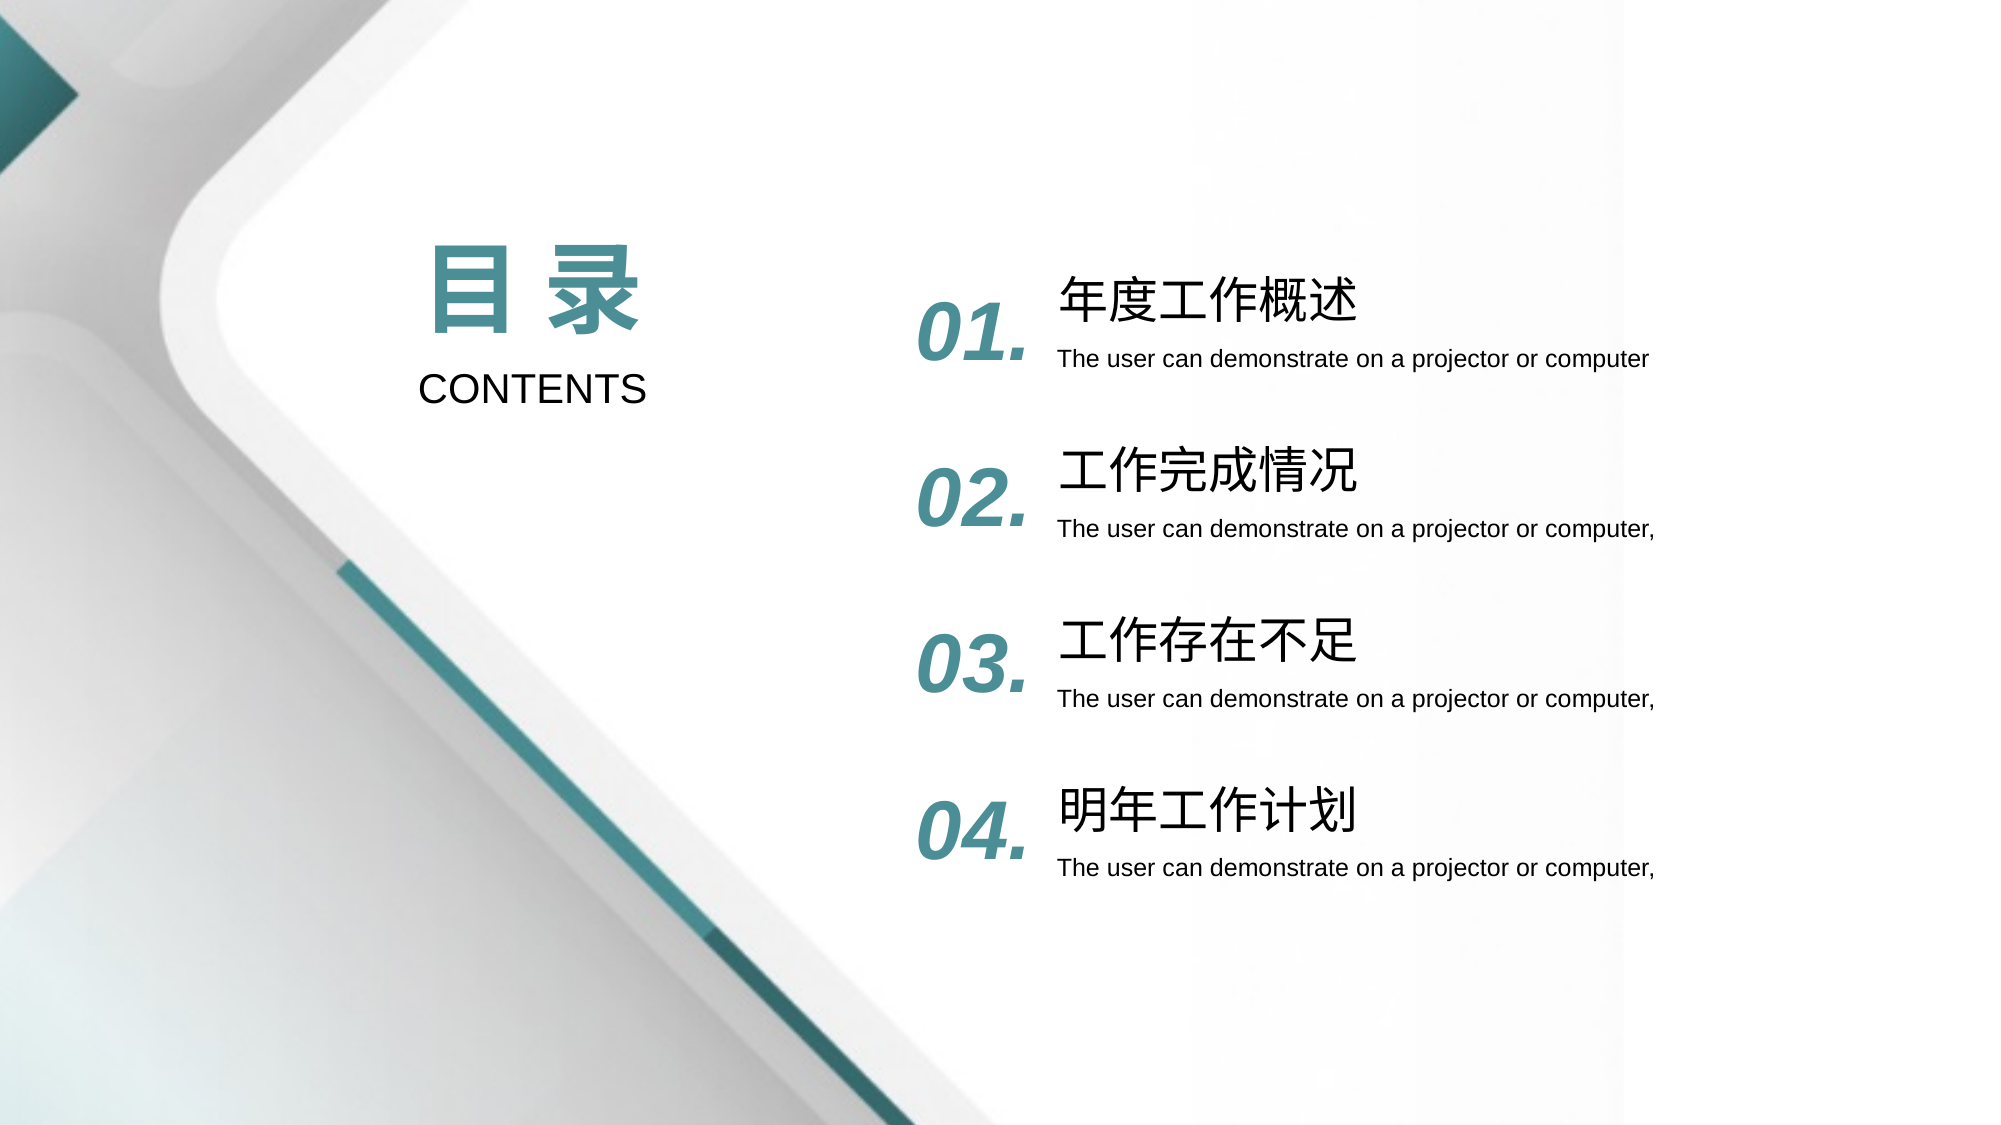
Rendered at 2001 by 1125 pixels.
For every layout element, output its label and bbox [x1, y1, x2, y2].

text_box [1042, 601, 1873, 721]
text_box [1042, 771, 1873, 890]
text_box [1042, 431, 1873, 551]
text_box [1042, 261, 1873, 381]
picture [0, 0, 1624, 1125]
